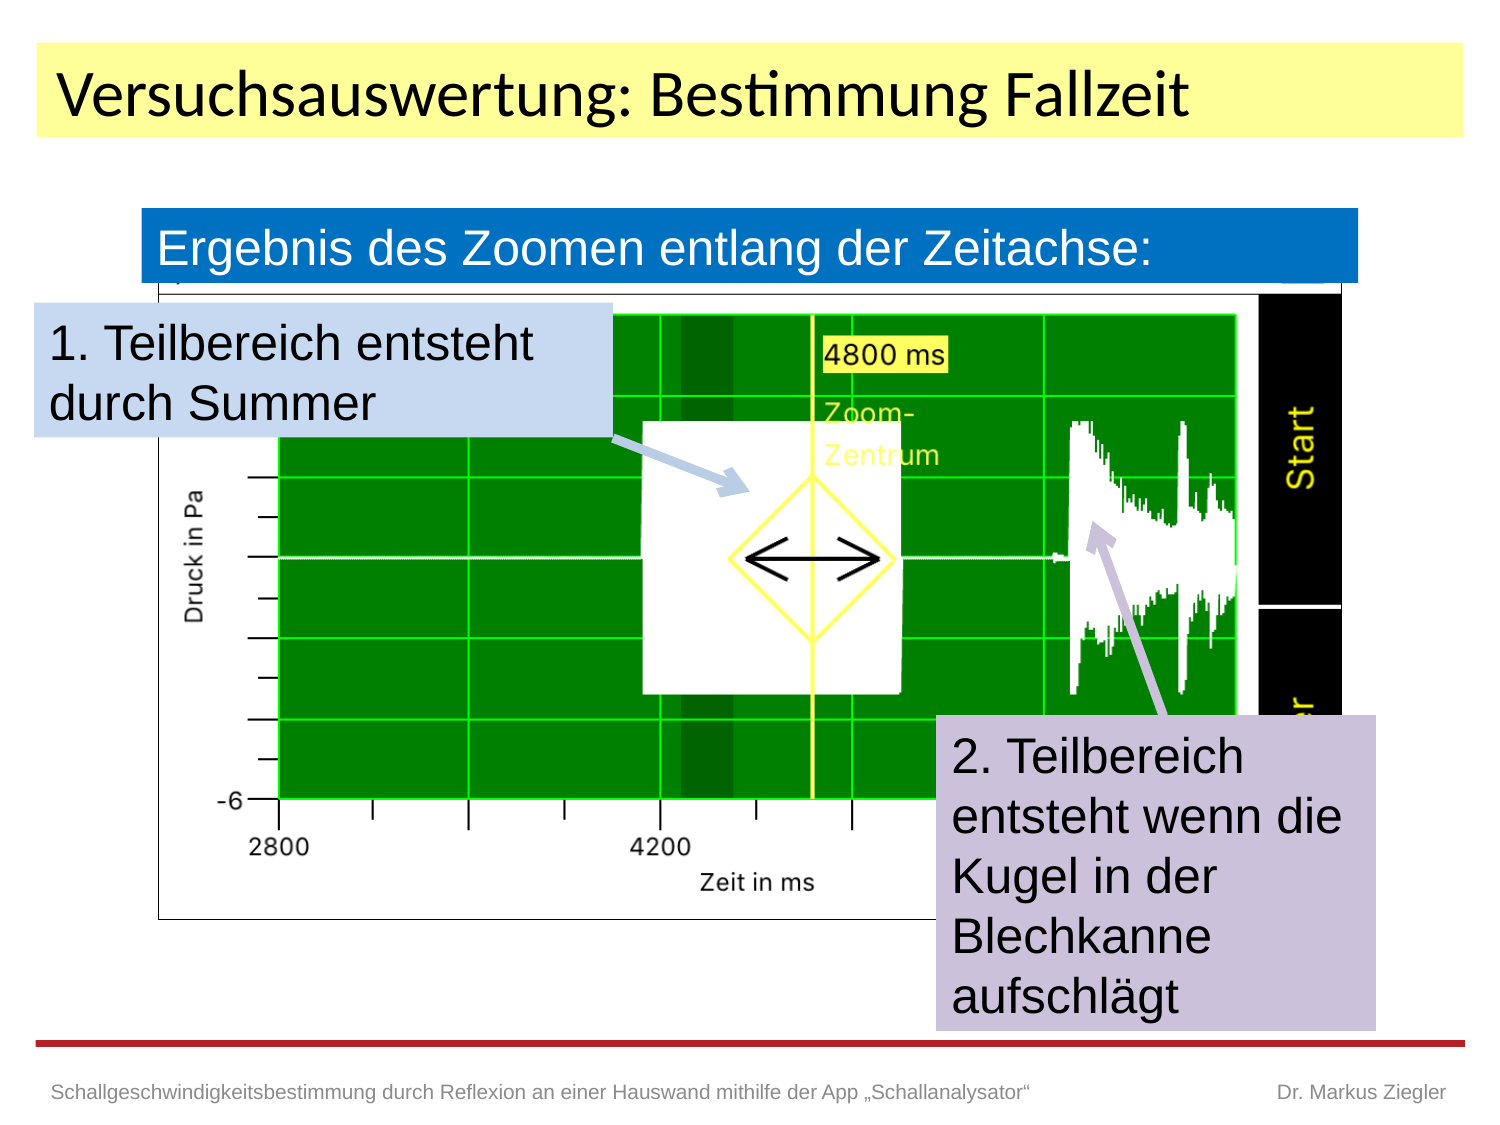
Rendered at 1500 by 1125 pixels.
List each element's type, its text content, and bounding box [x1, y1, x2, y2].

text_box 2. Teilbereich entsteht wenn die Kugel in der Blechkanne aufschlägt [936, 715, 1376, 1031]
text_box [612, 437, 751, 492]
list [158, 252, 1342, 920]
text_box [1092, 520, 1164, 717]
text_box 1. Teilbereich entsteht durch Summer [34, 302, 153, 438]
title Versuchsauswertung: Bestimmung Fallzeit [41, 42, 1459, 149]
footer Schallgeschwindigkeitsbestimmung durch Reflexion an einer Hauswand mithilfe der App „Schallanalysator“ Dr. Markus Ziegler [35, 1061, 1471, 1122]
text_box Ergebnis des Zoomen entlang der Zeitachse: [141, 208, 1359, 283]
